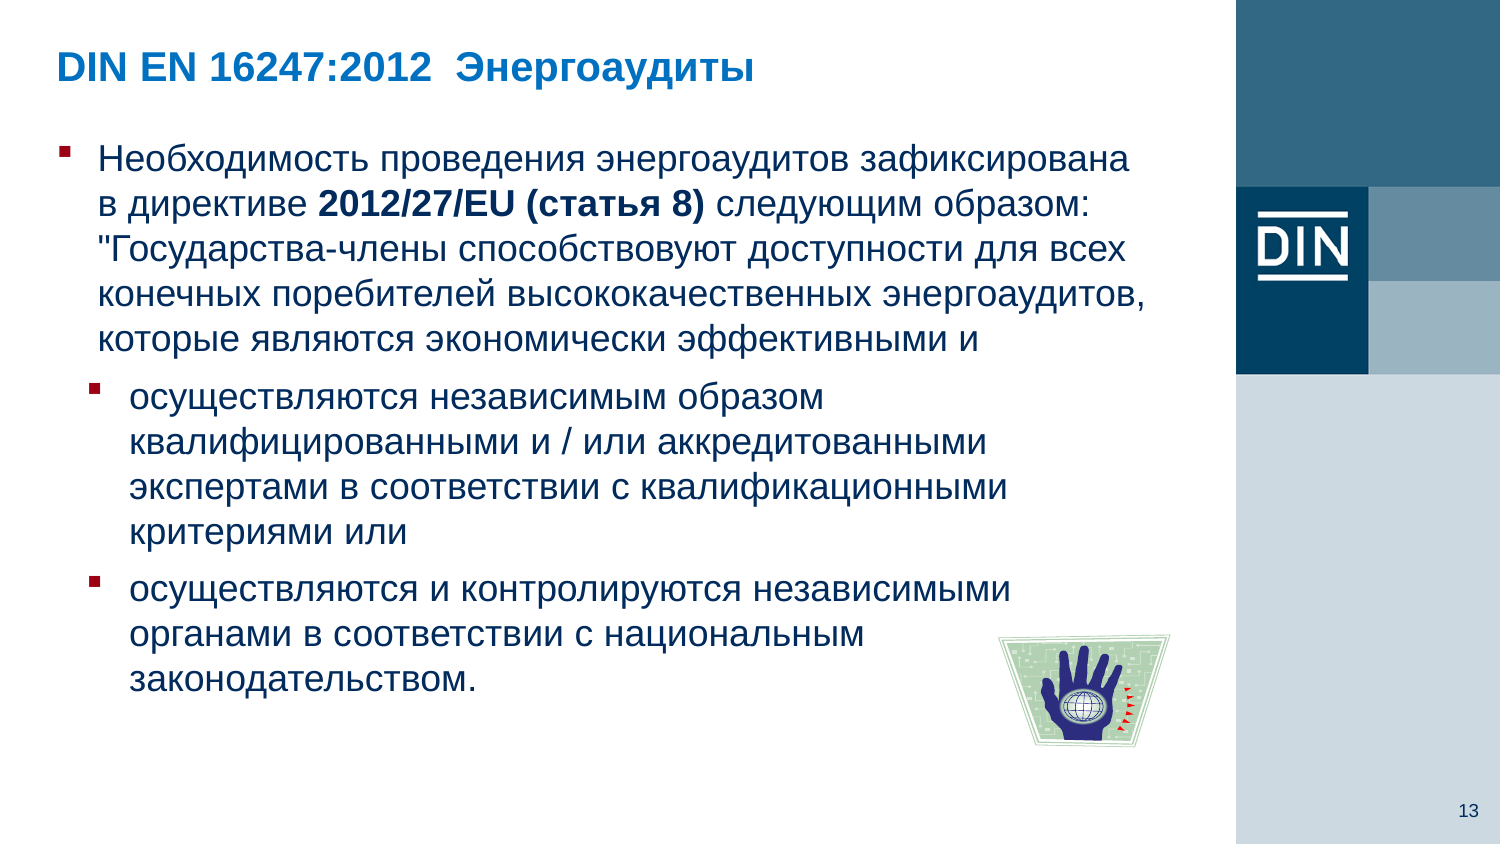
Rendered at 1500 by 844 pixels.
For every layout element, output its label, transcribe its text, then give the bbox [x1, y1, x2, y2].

slide_number 13 [1364, 790, 1495, 836]
title DIN EN 16247:2012 Энергоаудиты [41, 31, 1317, 149]
list Необходимость проведения энергоаудитов зафиксирована в директиве 2012/27/EU (статья 8) следующим образом: "Государства-члены способствовуют доступности для всех конечных поребителей высококачественных энергоаудитов, которые являются экономически эффективными и осуществляются независимым образом квалифицированными и / или аккредитованными экспертами в соответствии с квалификационными критериями или осуществляются и контролируются независимыми органами в соответствии с национальным законодательством. [41, 126, 1176, 668]
picture [1236, 0, 1500, 844]
picture [997, 634, 1171, 748]
